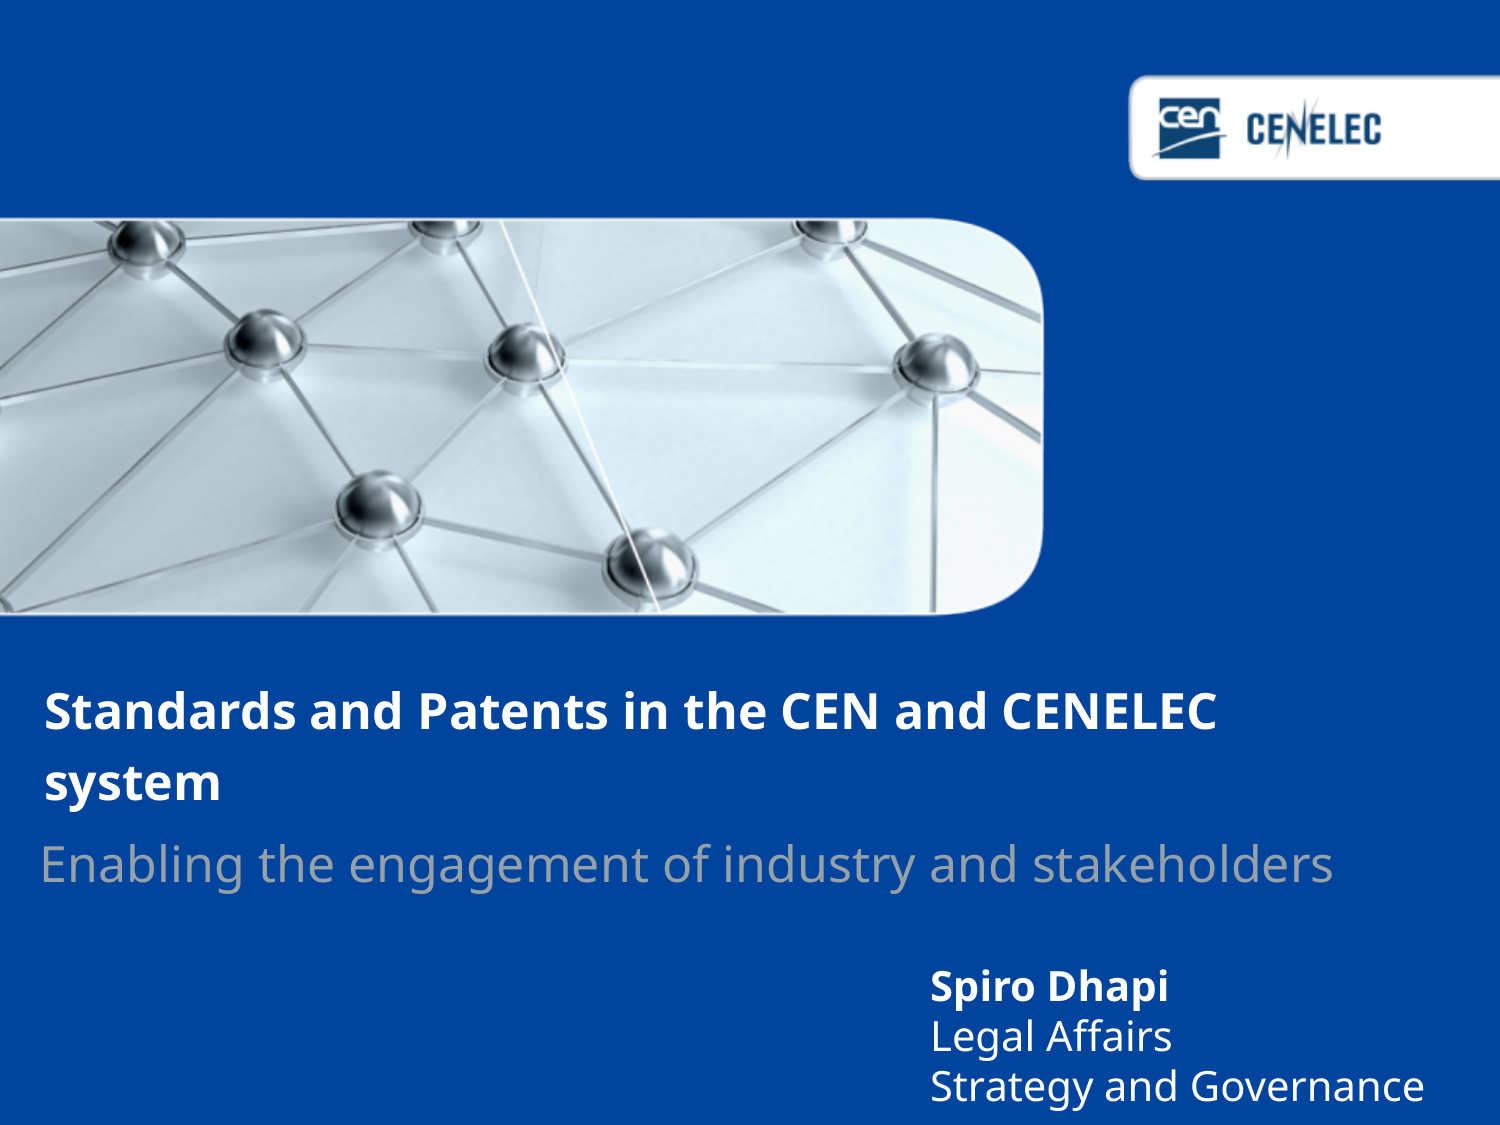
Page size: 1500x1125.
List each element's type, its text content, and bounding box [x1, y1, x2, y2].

picture [0, 196, 1069, 640]
footer Spiro Dhapi Legal Affairs Strategy and Governance [915, 952, 1500, 1118]
picture [1113, 58, 1500, 192]
title Standards and Patents in the CEN and CENELEC system [29, 661, 1412, 811]
subtitle Enabling the engagement of industry and stakeholders [24, 825, 1412, 968]
